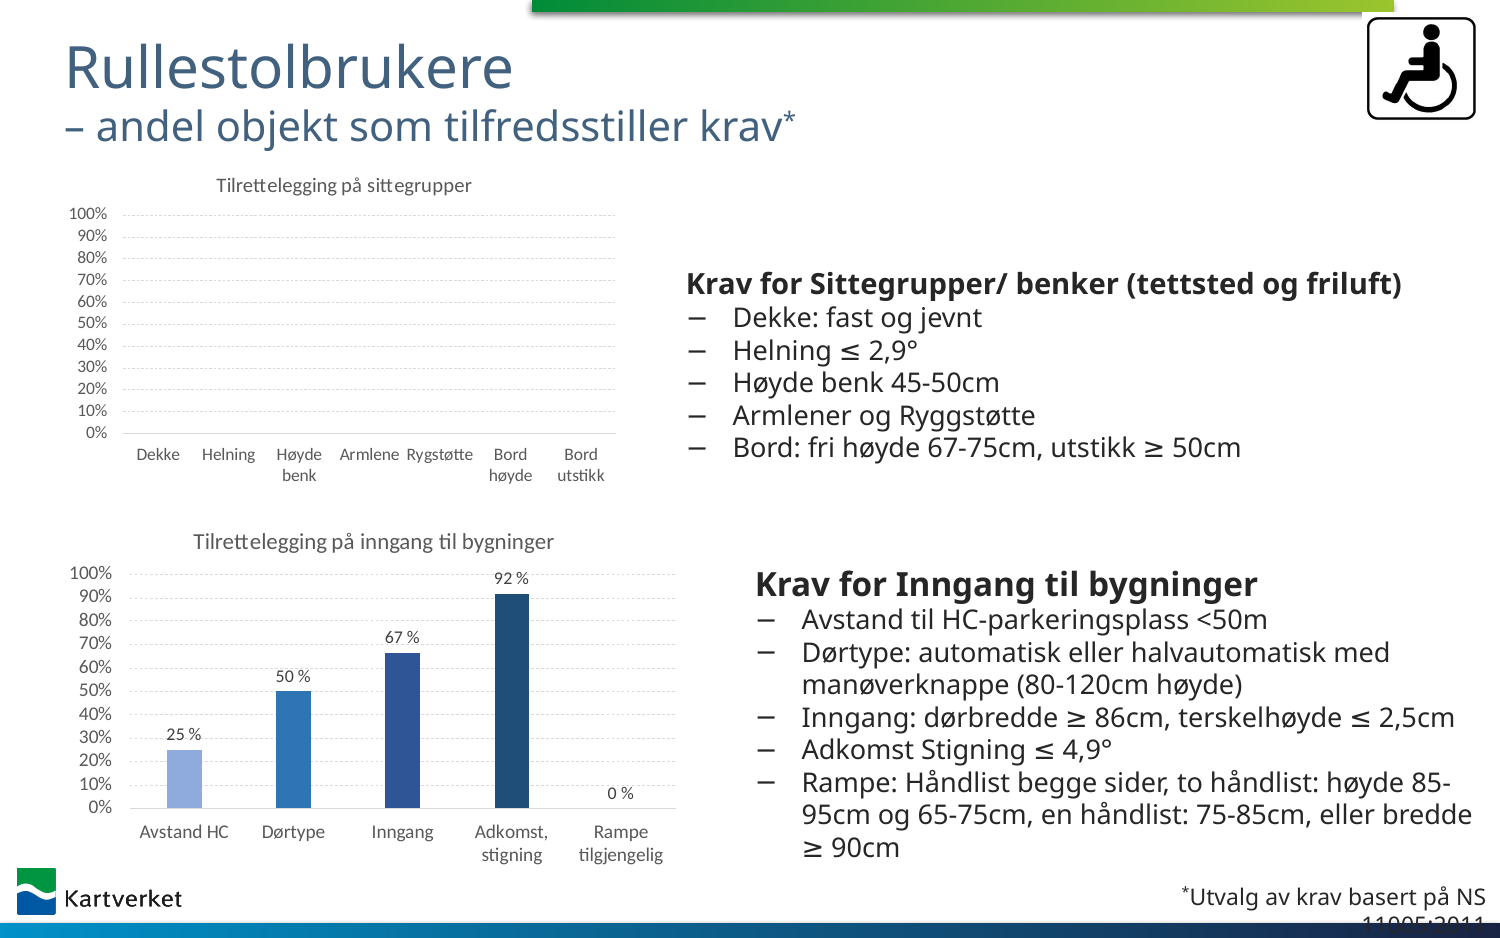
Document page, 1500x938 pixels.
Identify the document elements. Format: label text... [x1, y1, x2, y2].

picture [62, 166, 626, 492]
text_box Rullestolbrukere – andel objekt som tilfredsstiller krav* [49, 25, 1431, 158]
text_box Krav for Inngang til bygninger Avstand til HC-parkeringsplass <50m Dørtype: automatisk eller halvautomatisk med manøverknappe (80-120cm høyde) Inngang: dørbredde ≥ 86cm, terskelhøyde ≤ 2,5cm Adkomst Stigning ≤ 4,9° Rampe: Håndlist begge sider, to håndlist: høyde 85-95cm og 65-75cm, en håndlist: 75-85cm, eller bredde ≥ 90cm [740, 555, 1491, 870]
text_box Krav for Sittegrupper/ benker (tettsted og friluft) Dekke: fast og jevnt Helning ≤ 2,9° Høyde benk 45-50cm Armlener og Ryggstøtte Bord: fri høyde 67-75cm, utstikk ≥ 50cm [670, 258, 1418, 471]
picture [62, 520, 687, 874]
picture [1362, 12, 1481, 126]
text_box *Utvalg av krav basert på NS 11005:2011 [1068, 873, 1500, 938]
